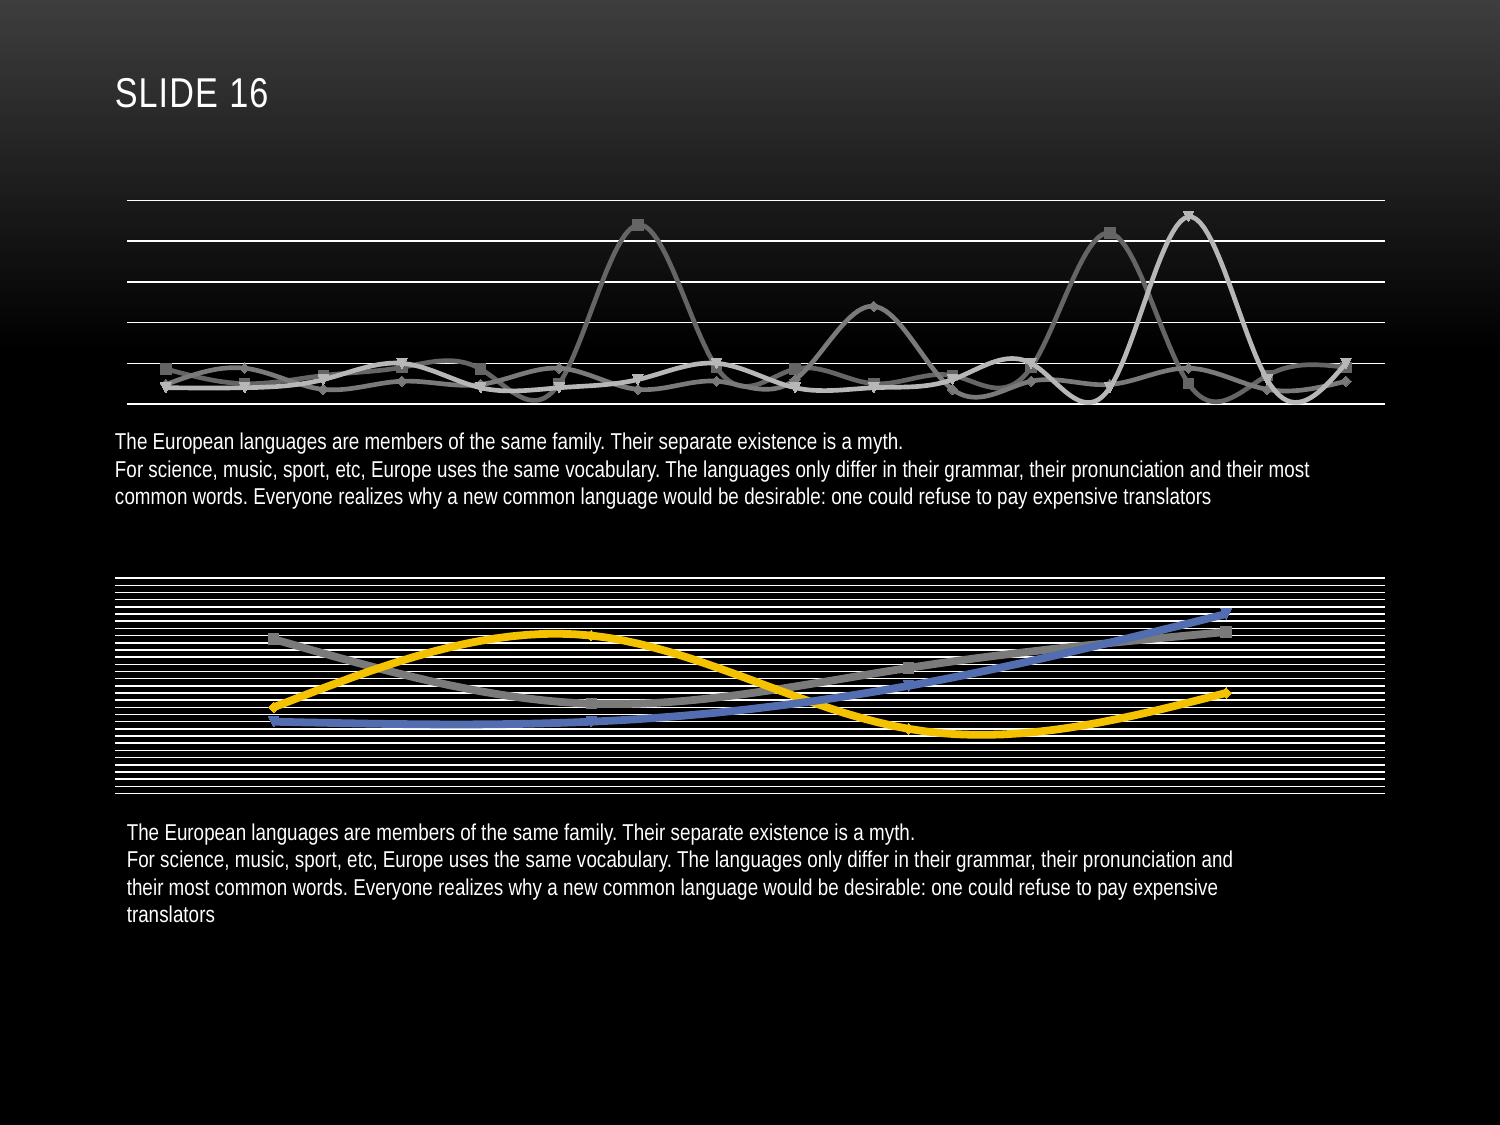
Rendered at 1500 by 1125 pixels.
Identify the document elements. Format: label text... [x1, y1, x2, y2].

title Slide 16 [99, 19, 1400, 124]
text_box The European languages are members of the same family. Their separate existence is a myth. For science, music, sport, etc, Europe uses the same vocabulary. The languages only differ in their grammar, their pronunciation and their most common words. Everyone realizes why a new common language would be desirable: one could refuse to pay expensive translators [100, 419, 1376, 552]
chart [100, 196, 1412, 409]
text_box The European languages are members of the same family. Their separate existence is a myth. For science, music, sport, etc, Europe uses the same vocabulary. The languages only differ in their grammar, their pronunciation and their most common words. Everyone realizes why a new common language would be desirable: one could refuse to pay expensive translators [112, 812, 1270, 980]
chart [88, 573, 1412, 799]
